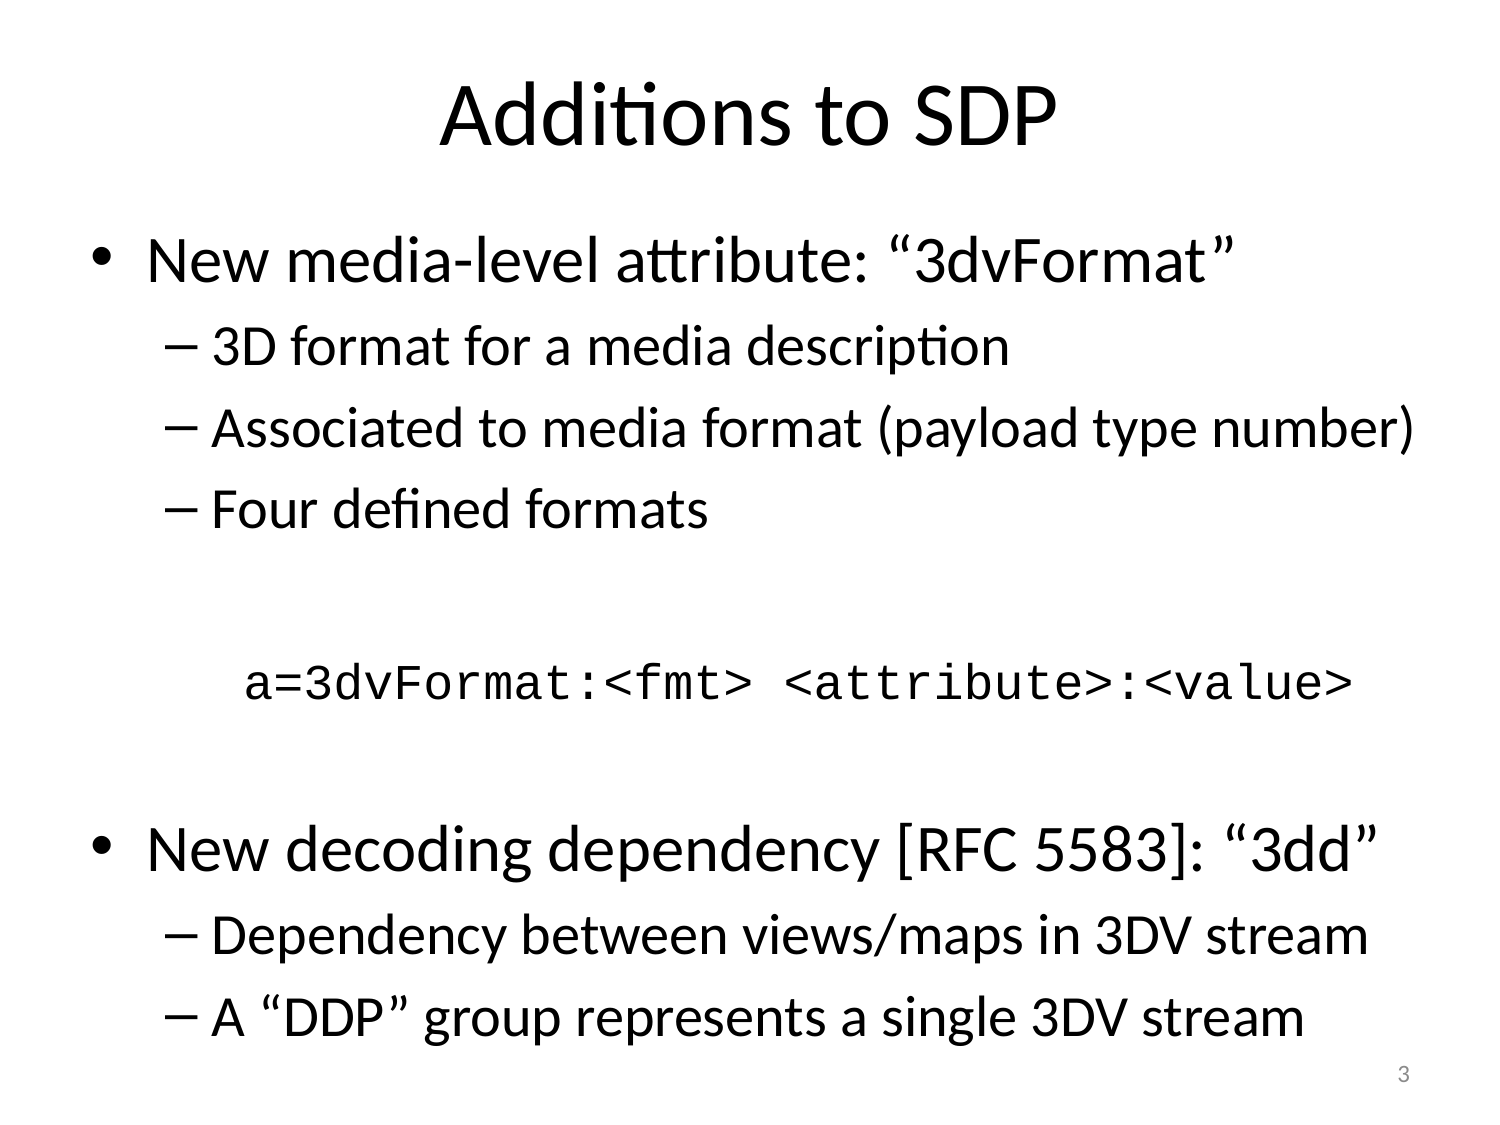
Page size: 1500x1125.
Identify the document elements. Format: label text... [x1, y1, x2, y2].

title Additions to SDP [75, 45, 1425, 173]
list New media-level attribute: “3dvFormat” 3D format for a media description Associated to media format (payload type number) Four defined formats a=3dvFormat:<fmt> <attribute>:<value> New decoding dependency [RFC 5583]: “3dd” Dependency between views/maps in 3DV stream A “DDP” group represents a single 3DV stream [75, 208, 1447, 1071]
slide_number 3 [1074, 1042, 1425, 1103]
